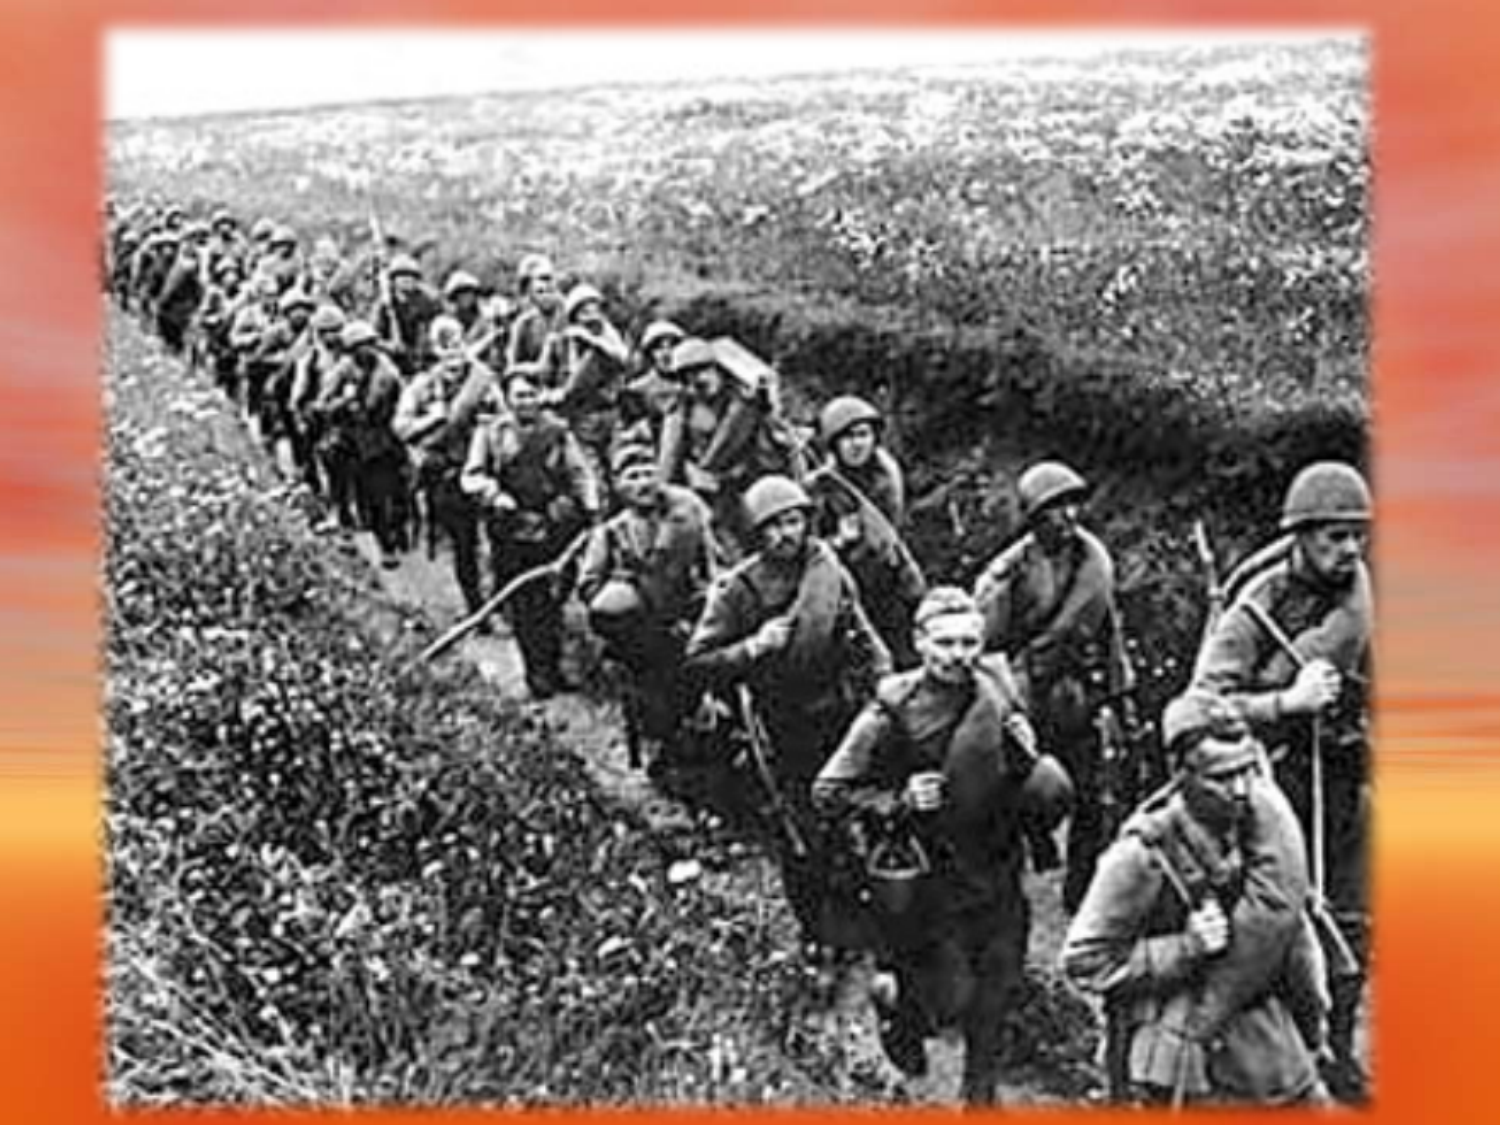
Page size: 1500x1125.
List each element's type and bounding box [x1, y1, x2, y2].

list [88, 11, 1389, 1125]
picture [0, 0, 1500, 1125]
